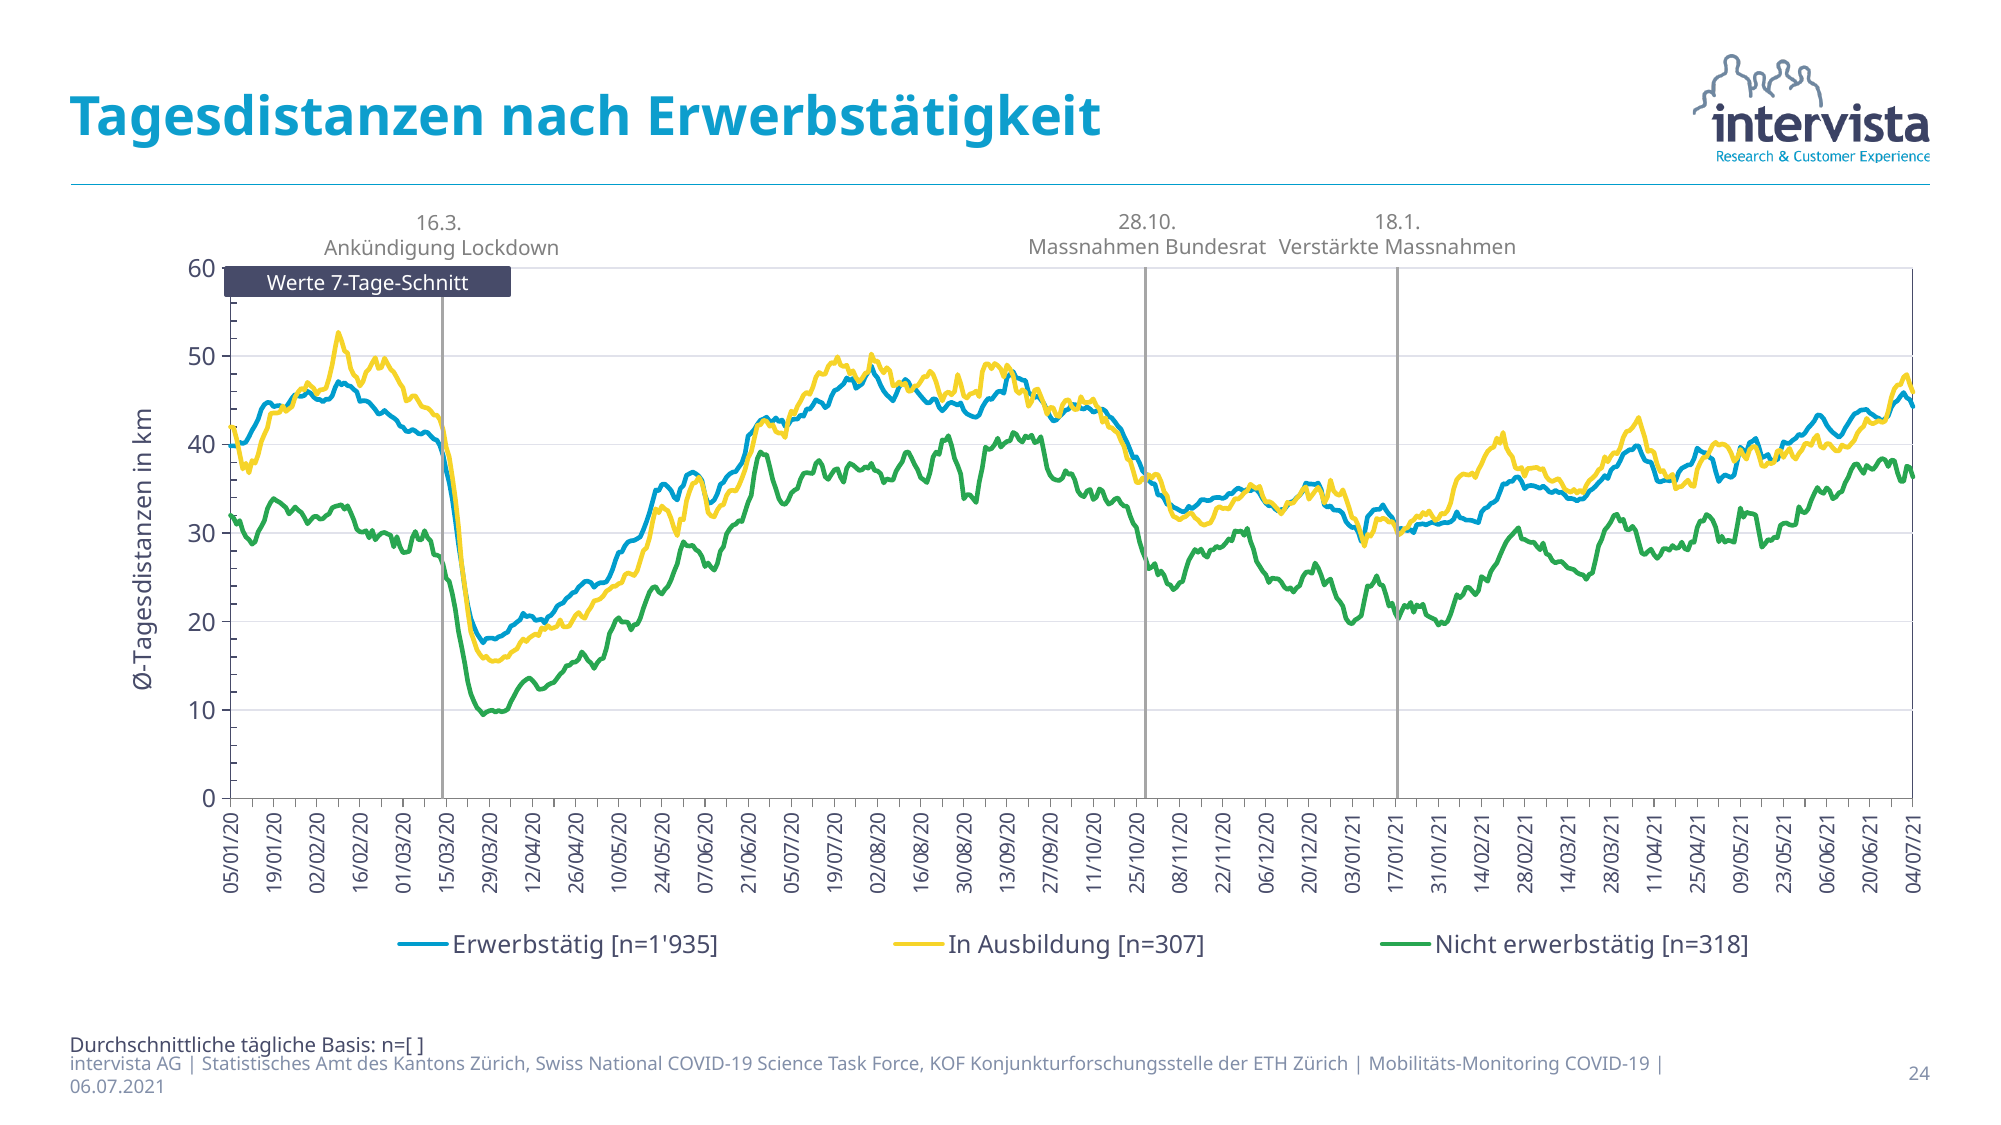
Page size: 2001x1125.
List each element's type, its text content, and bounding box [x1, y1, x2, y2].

chart [72, 239, 1928, 972]
text_box 28.10. Massnahmen Bundesrat [1072, 201, 1223, 236]
footer intervista AG | Statistisches Amt des Kantons Zürich, Swiss National COVID-19 Science Task Force, KOF Konjunkturforschungsstelle der ETH Zürich | Mobilitäts-Monitoring COVID-19 | 06.07.2021 [54, 1065, 1629, 1114]
text_box 16.3. Ankündigung Lockdown [366, 202, 517, 236]
text_box Durchschnittliche tägliche Basis: n=[ ] [54, 968, 1927, 1065]
text_box 18.1. Verstärkte Massnahmen [1322, 201, 1473, 236]
title Tagesdistanzen nach Erwerbstätigkeit [54, 43, 1630, 185]
slide_number 24 [1629, 1035, 1945, 1114]
